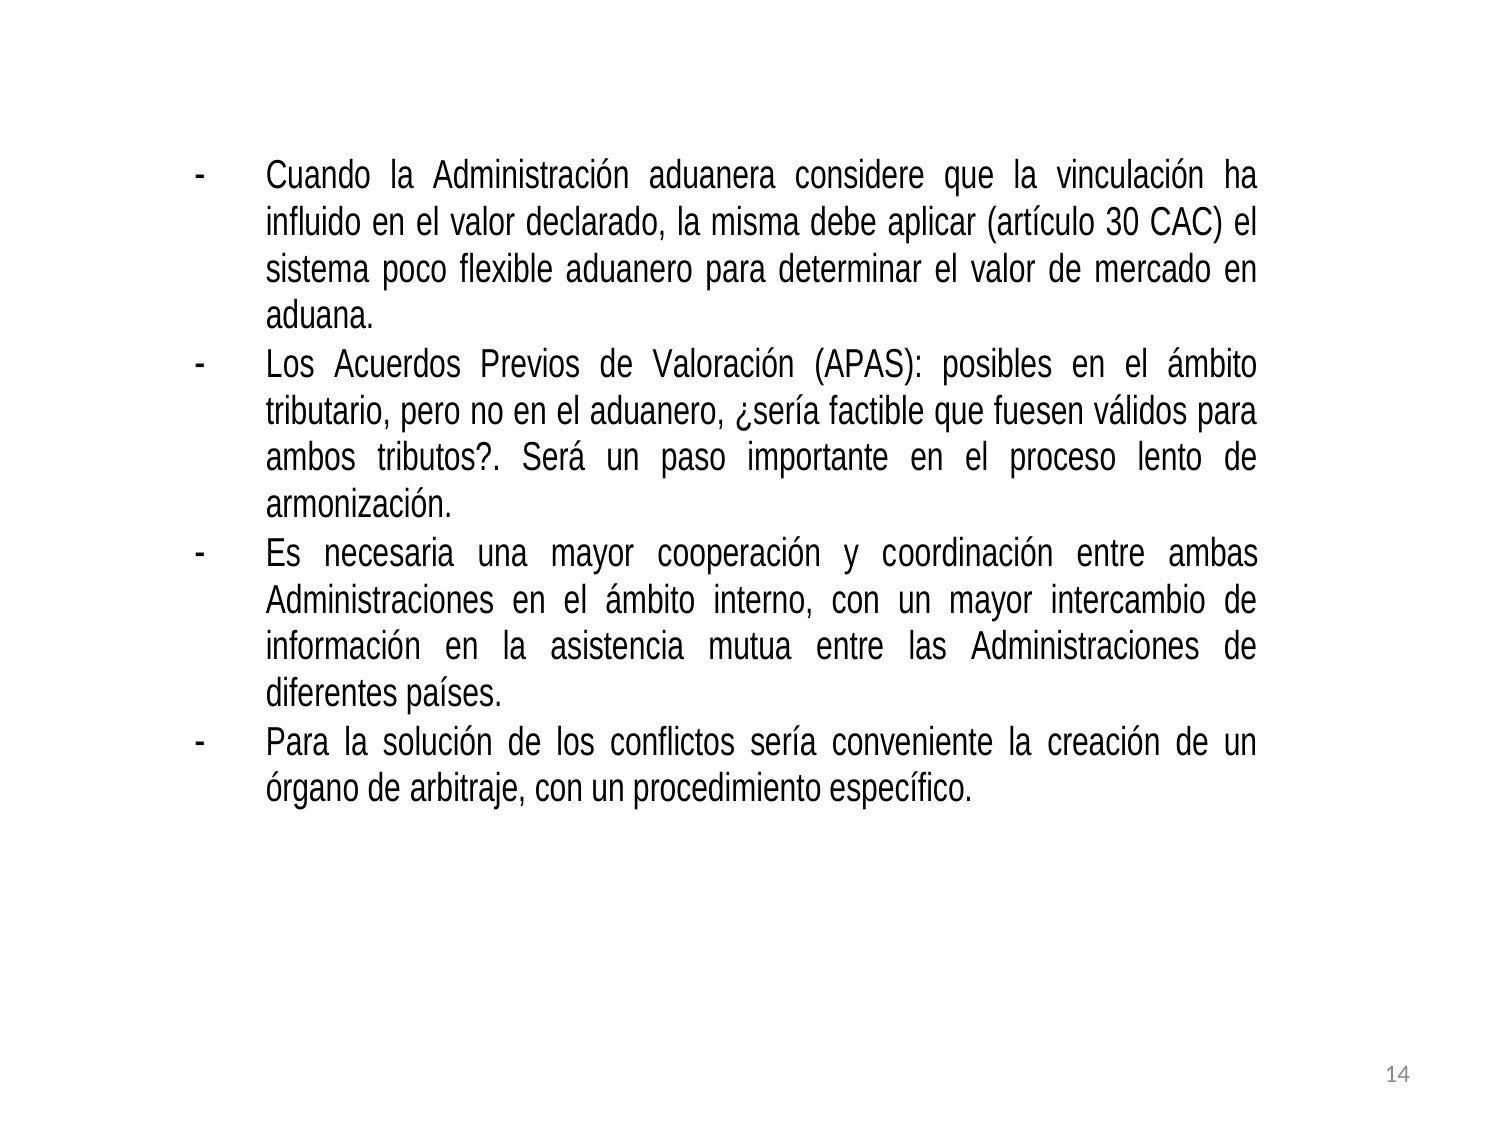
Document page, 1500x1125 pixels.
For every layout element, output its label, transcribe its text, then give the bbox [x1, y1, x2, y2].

slide_number 14 [1074, 1042, 1425, 1103]
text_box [159, 148, 1258, 811]
